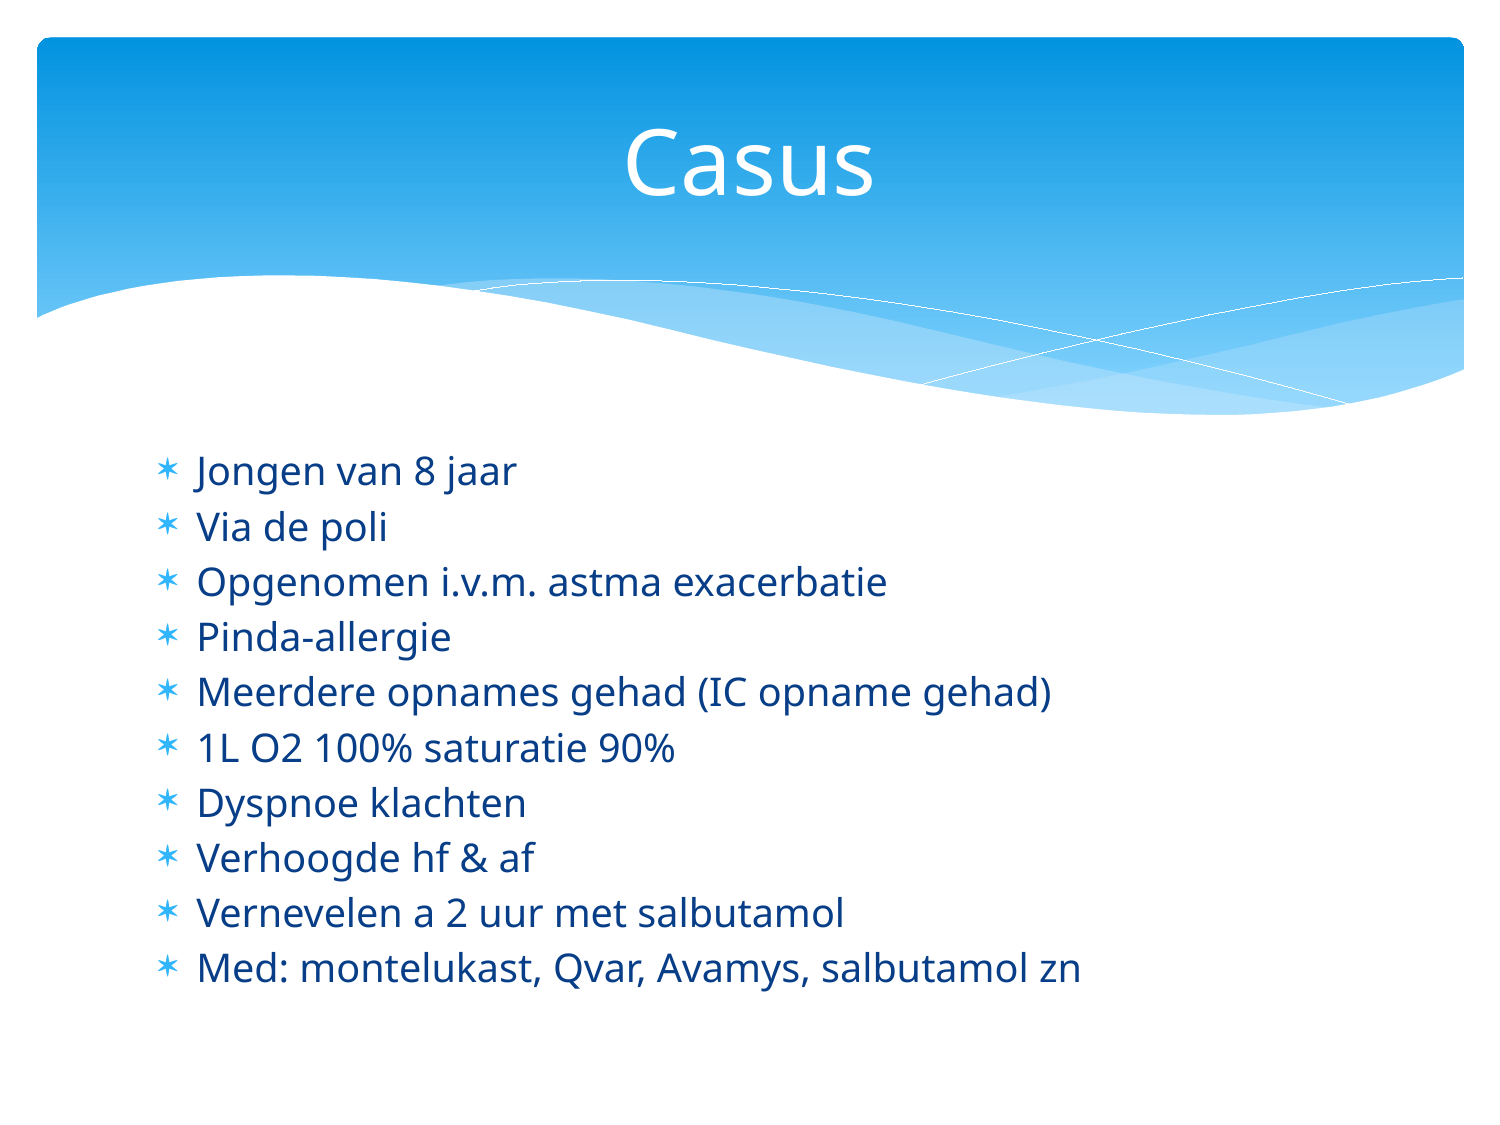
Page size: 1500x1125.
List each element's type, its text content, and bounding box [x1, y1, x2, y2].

list Jongen van 8 jaar Via de poli Opgenomen i.v.m. astma exacerbatie Pinda-allergie Meerdere opnames gehad (IC opname gehad) 1L O2 100% saturatie 90% Dyspnoe klachten Verhoogde hf & af Vernevelen a 2 uur met salbutamol Med: montelukast, Qvar, Avamys, salbutamol zn [143, 438, 1359, 1005]
title Casus [75, 55, 1425, 261]
